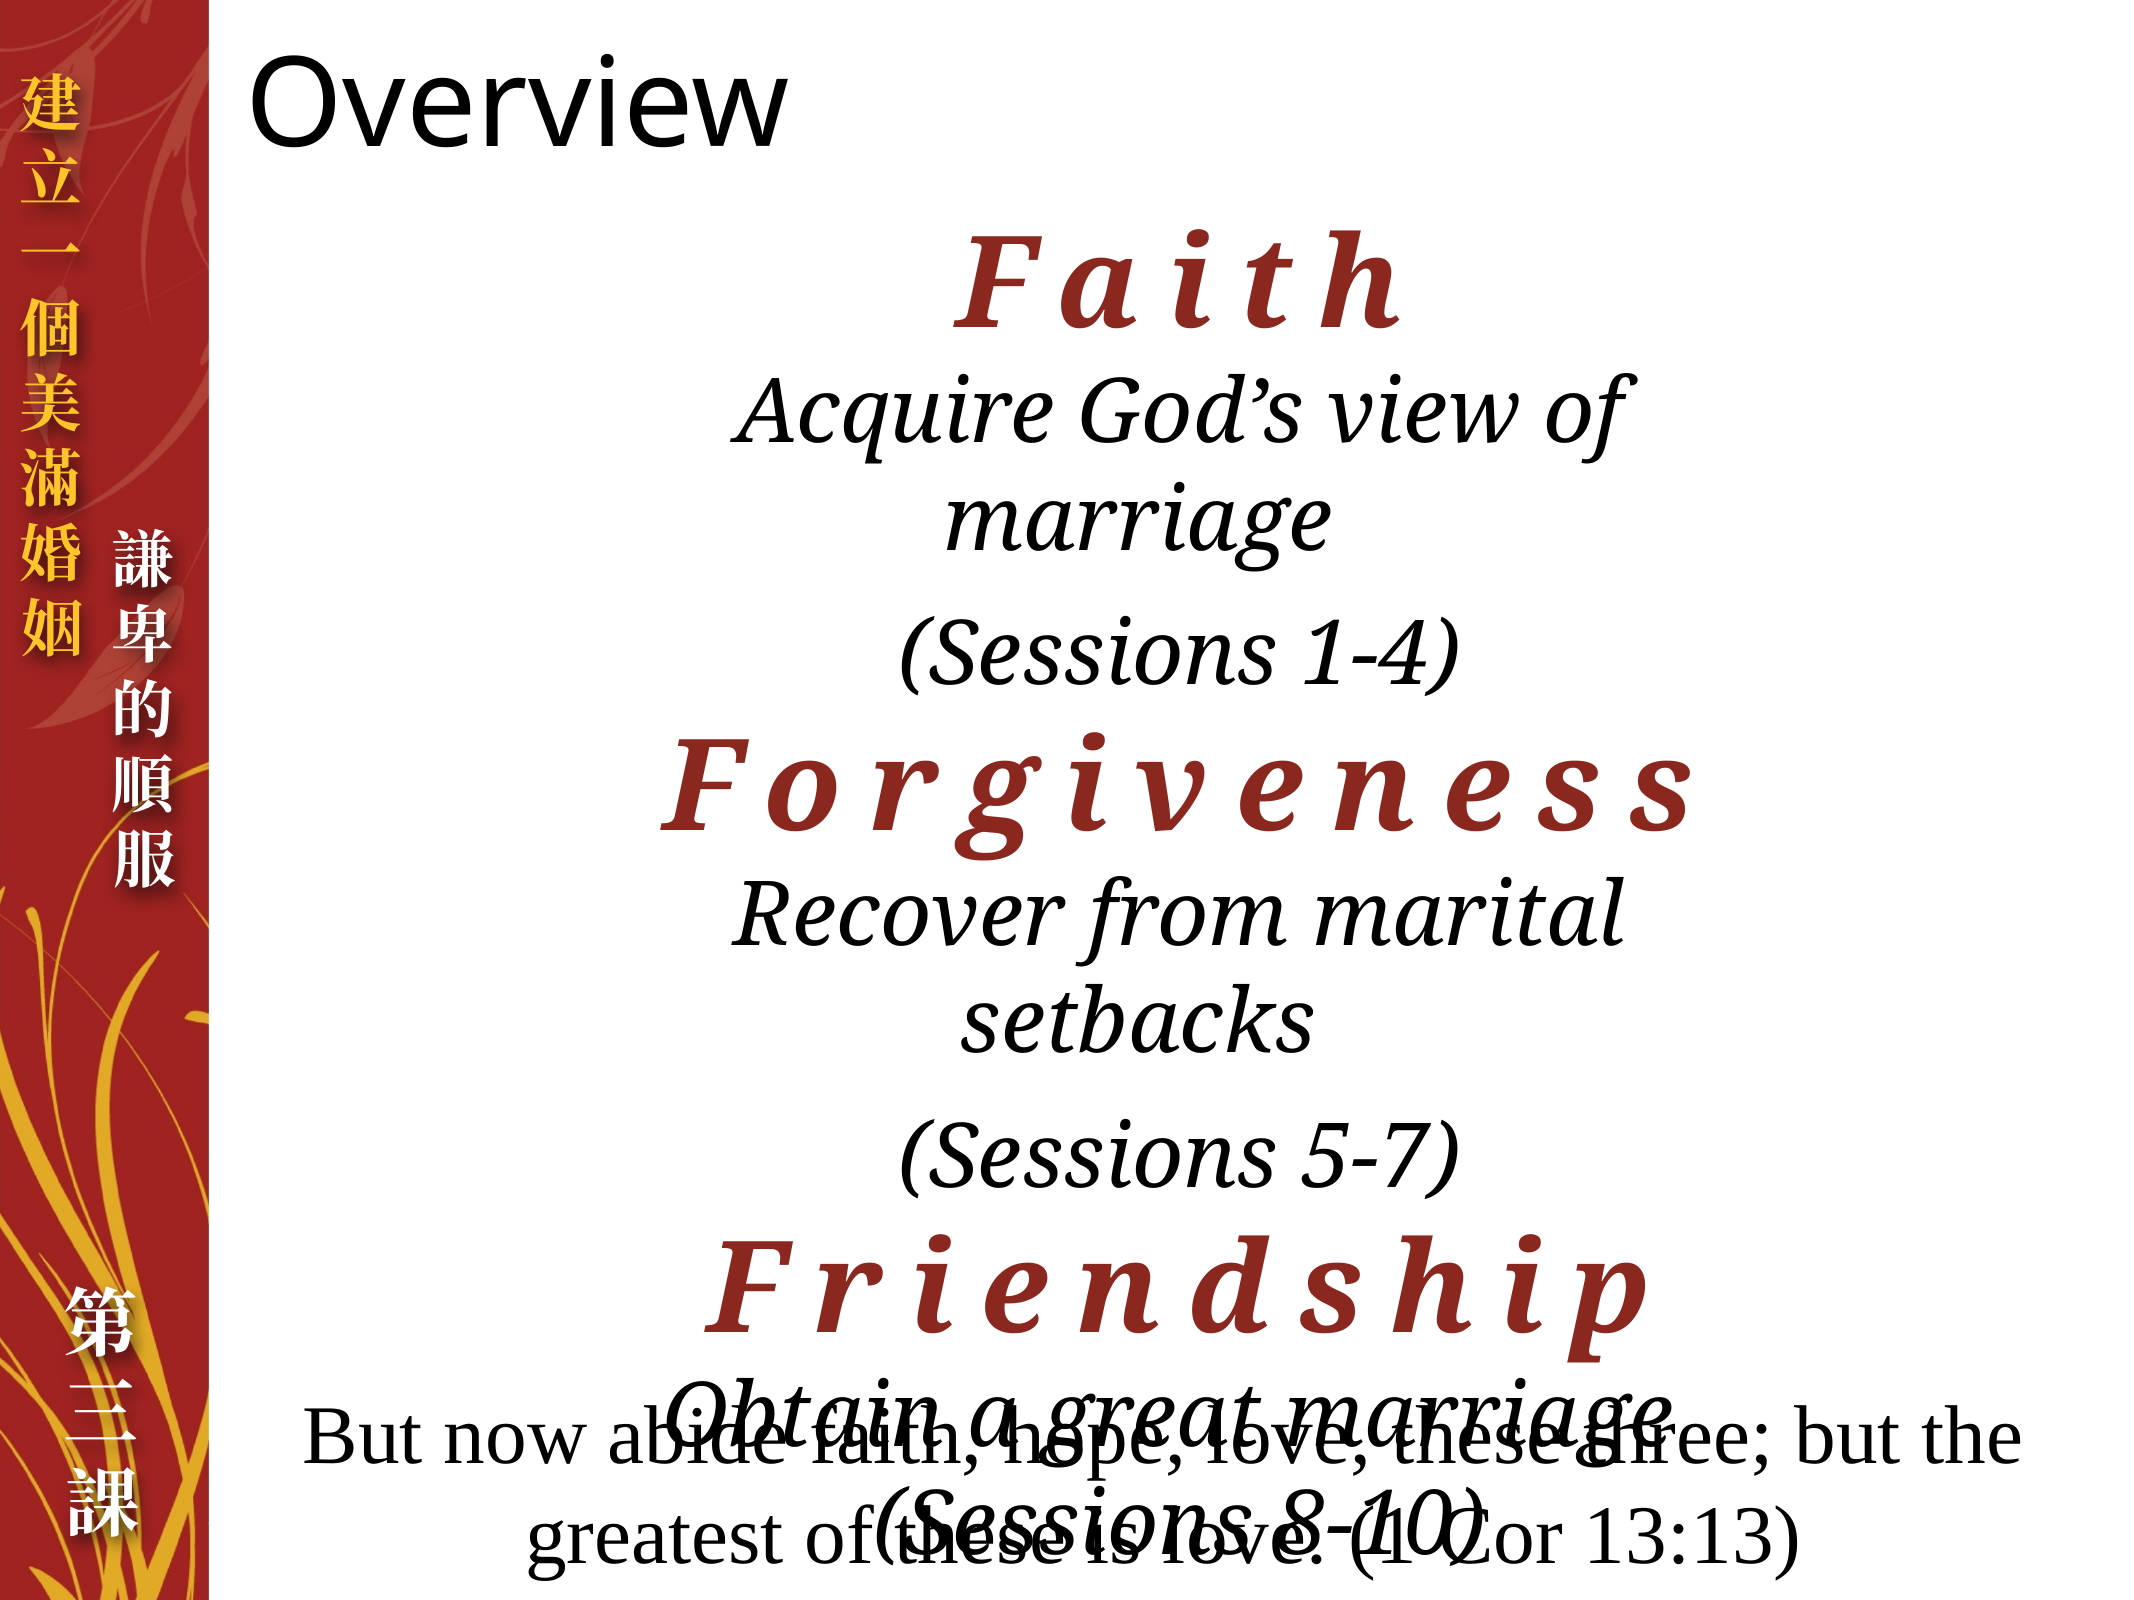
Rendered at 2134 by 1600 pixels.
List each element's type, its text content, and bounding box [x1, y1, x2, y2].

text_box Faith Acquire God’s view of marriage (Sessions 1-4) Forgiveness Recover from marital setbacks (Sessions 5-7) Friendship Obtain a great marriage (Sessions 8-10) [471, 192, 1820, 1366]
picture [0, 0, 208, 1600]
text_box But now abide faith, hope, love, these three; but the greatest of these is love. (1 Cor 13:13) [243, 1371, 2085, 1589]
text_box Overview [236, 13, 799, 180]
